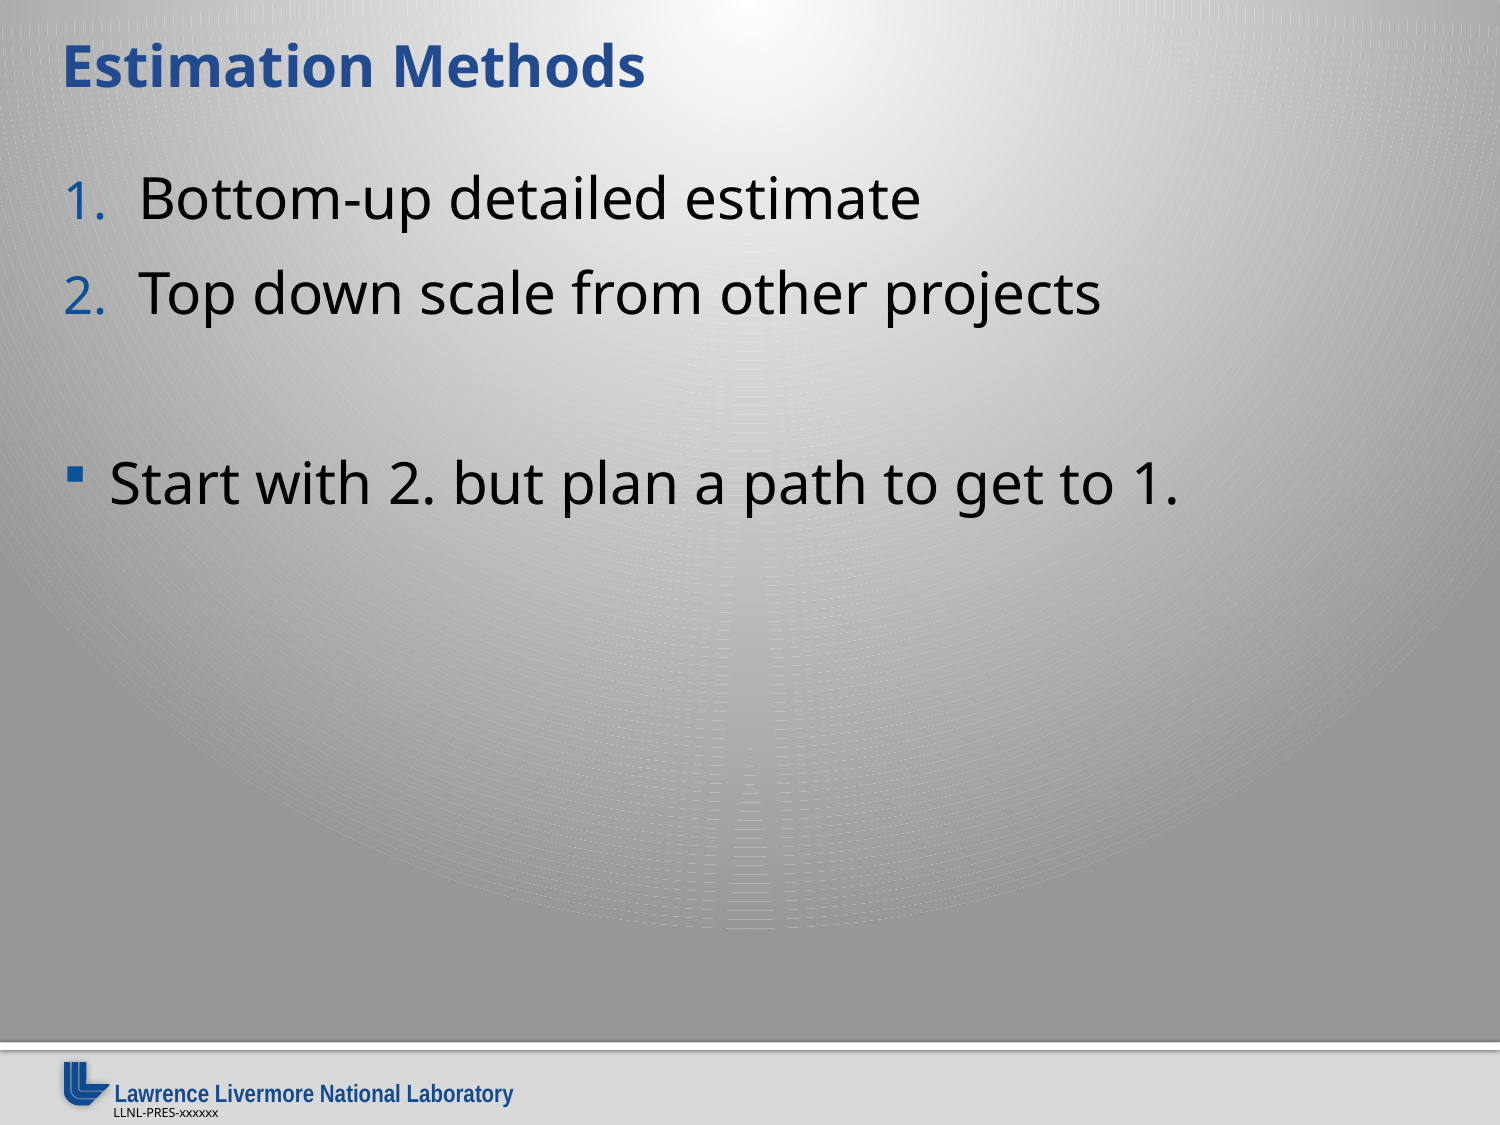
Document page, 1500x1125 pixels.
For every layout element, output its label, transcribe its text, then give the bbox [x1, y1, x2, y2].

list Bottom-up detailed estimate Top down scale from other projects Start with 2. but plan a path to get to 1. [34, 145, 1445, 367]
title Estimation Methods [46, 1, 1397, 127]
picture [56, 1060, 112, 1111]
